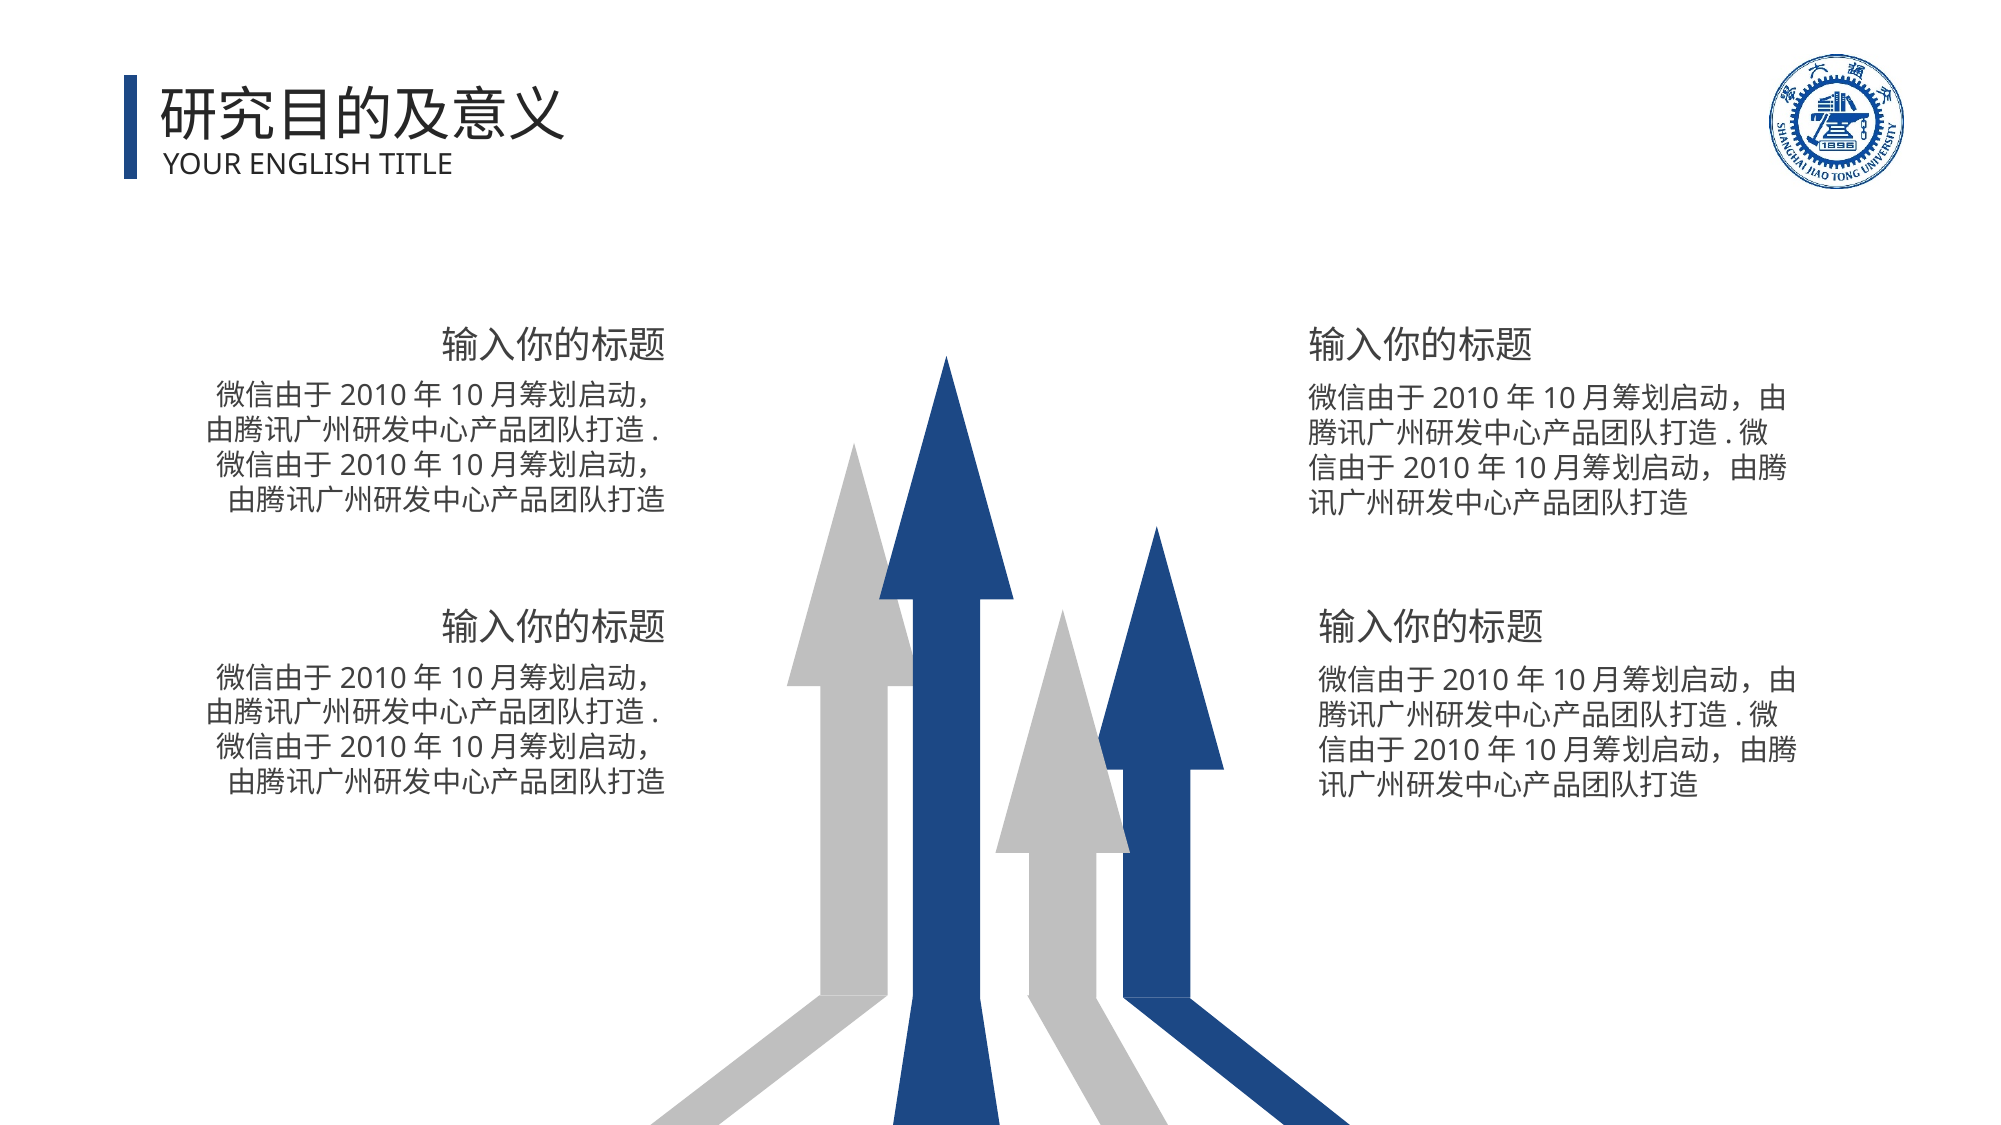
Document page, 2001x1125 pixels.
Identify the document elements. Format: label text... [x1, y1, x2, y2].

text_box 研究目的及意义 [130, 69, 597, 155]
text_box 微信由于2010年10月筹划启动，由腾讯广州研发中心产品团队打造.微信由于2010年10月筹划启动，由腾讯广州研发中心产品团队打造 [181, 368, 681, 524]
text_box 输入你的标题 [1293, 313, 1659, 371]
text_box 输入你的标题 [315, 595, 681, 651]
text_box [1098, 522, 1226, 997]
text_box [994, 605, 1132, 997]
text_box [1120, 996, 1352, 1125]
text_box 微信由于2010年10月筹划启动，由腾讯广州研发中心产品团队打造.微信由于2010年10月筹划启动，由腾讯广州研发中心产品团队打造 [1303, 653, 1822, 809]
text_box [785, 438, 911, 994]
text_box [648, 994, 891, 1125]
text_box 微信由于2010年10月筹划启动，由腾讯广州研发中心产品团队打造.微信由于2010年10月筹划启动，由腾讯广州研发中心产品团队打造 [181, 651, 681, 807]
text_box 输入你的标题 [315, 313, 681, 368]
text_box [877, 351, 1016, 997]
text_box 输入你的标题 [1303, 595, 1669, 653]
picture [1769, 54, 1904, 189]
text_box [891, 986, 1001, 1125]
text_box YOUR ENGLISH TITLE [148, 137, 518, 188]
text_box [1025, 994, 1170, 1125]
text_box 微信由于2010年10月筹划启动，由腾讯广州研发中心产品团队打造.微信由于2010年10月筹划启动，由腾讯广州研发中心产品团队打造 [1293, 371, 1812, 527]
